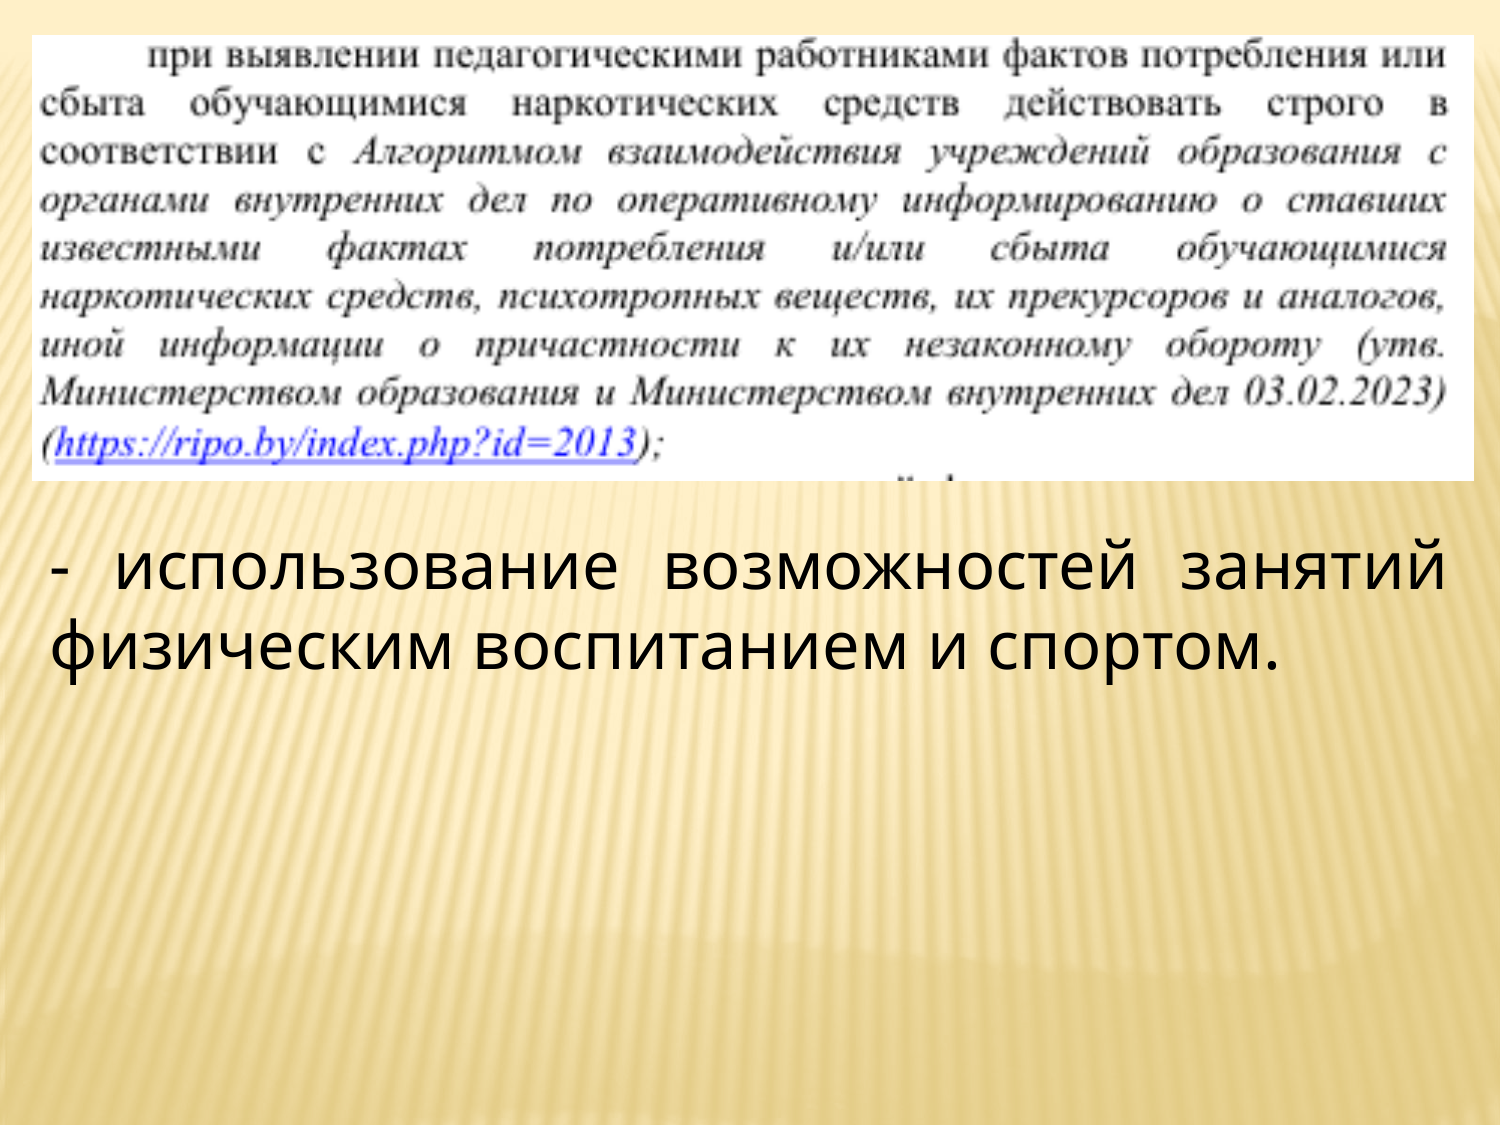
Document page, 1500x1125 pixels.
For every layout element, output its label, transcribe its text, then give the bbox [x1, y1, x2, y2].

text_box - использование возможностей занятий физическим воспитанием и спортом. [35, 515, 1465, 691]
picture [32, 34, 1474, 481]
